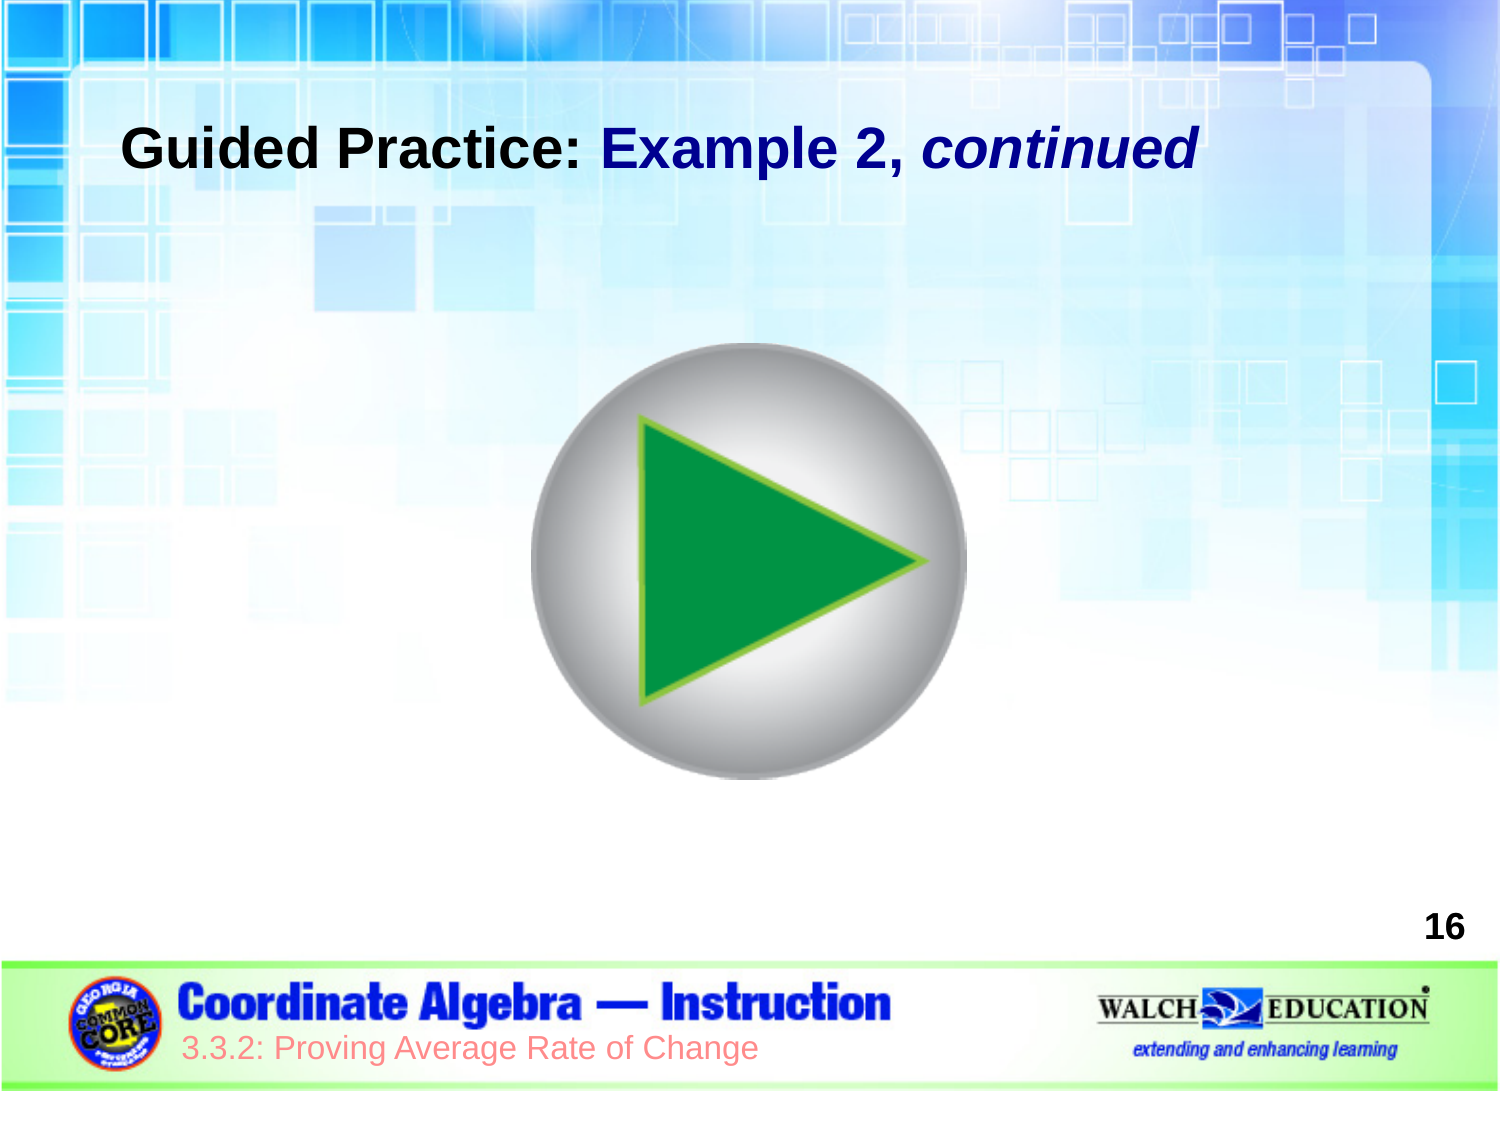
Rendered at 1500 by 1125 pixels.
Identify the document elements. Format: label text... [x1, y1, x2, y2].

text_box [164, 1020, 1072, 1064]
text_box Guided Practice: Example 2, continued [105, 103, 1394, 925]
picture [1, 0, 1500, 1091]
text_box 16 [1361, 901, 1481, 949]
footer 3.3.2: Proving Average Rate of Change [166, 1024, 1080, 1069]
